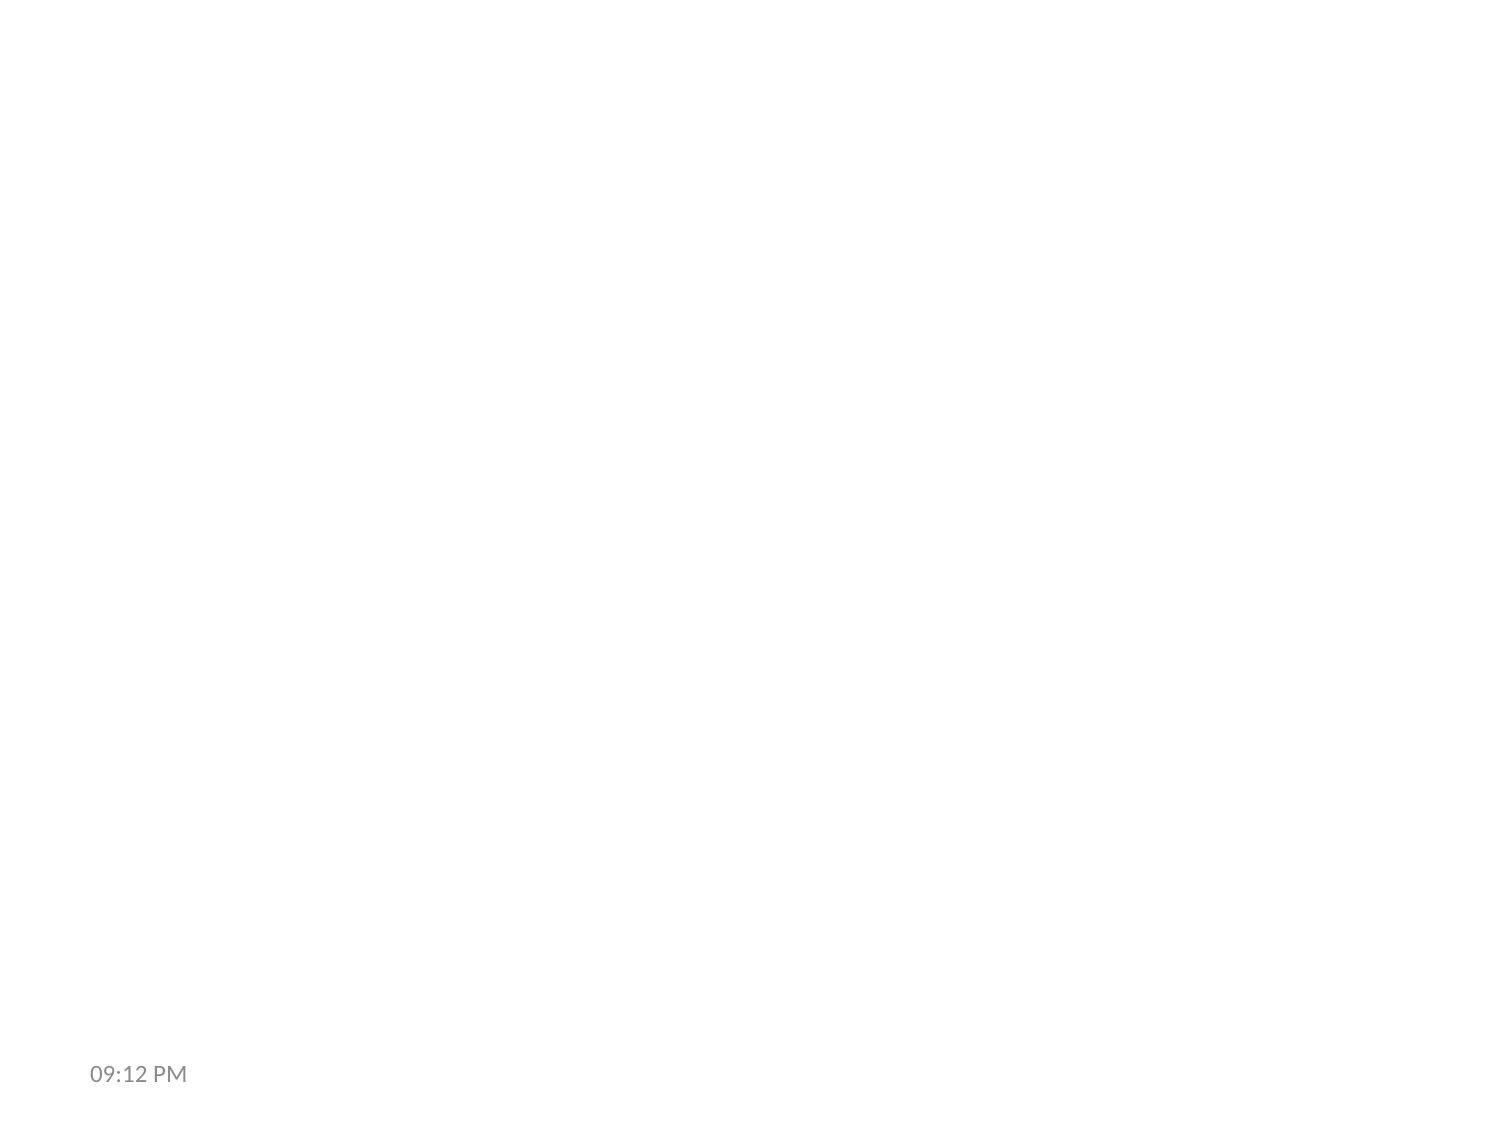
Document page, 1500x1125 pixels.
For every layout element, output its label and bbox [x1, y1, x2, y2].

slide_number [75, 1042, 425, 1103]
